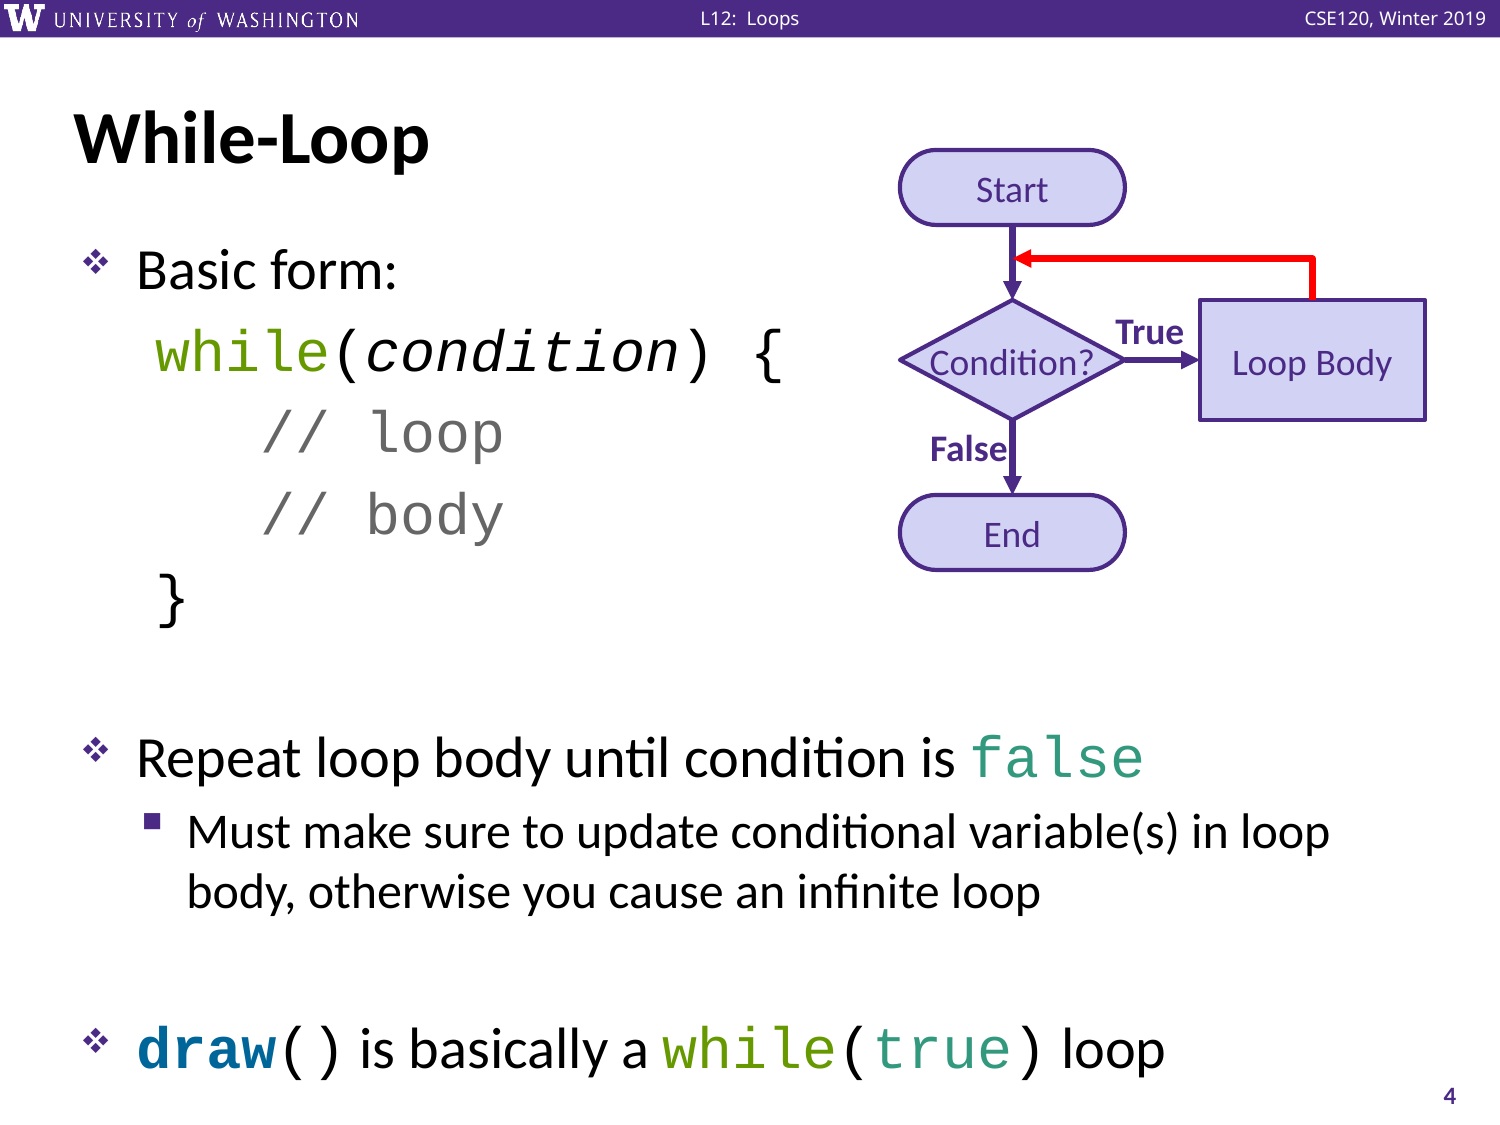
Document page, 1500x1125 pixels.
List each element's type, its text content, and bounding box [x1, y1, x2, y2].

list Basic form: while(condition) { // loop // body } Repeat loop body until condition is false Must make sure to update conditional variable(s) in loop body, otherwise you cause an infinite loop draw() is basically a while(true) loop [64, 223, 1438, 1040]
title While-Loop [58, 71, 1438, 197]
picture [4, 4, 358, 32]
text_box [899, 149, 1426, 571]
slide_number 4 [1400, 1065, 1500, 1125]
